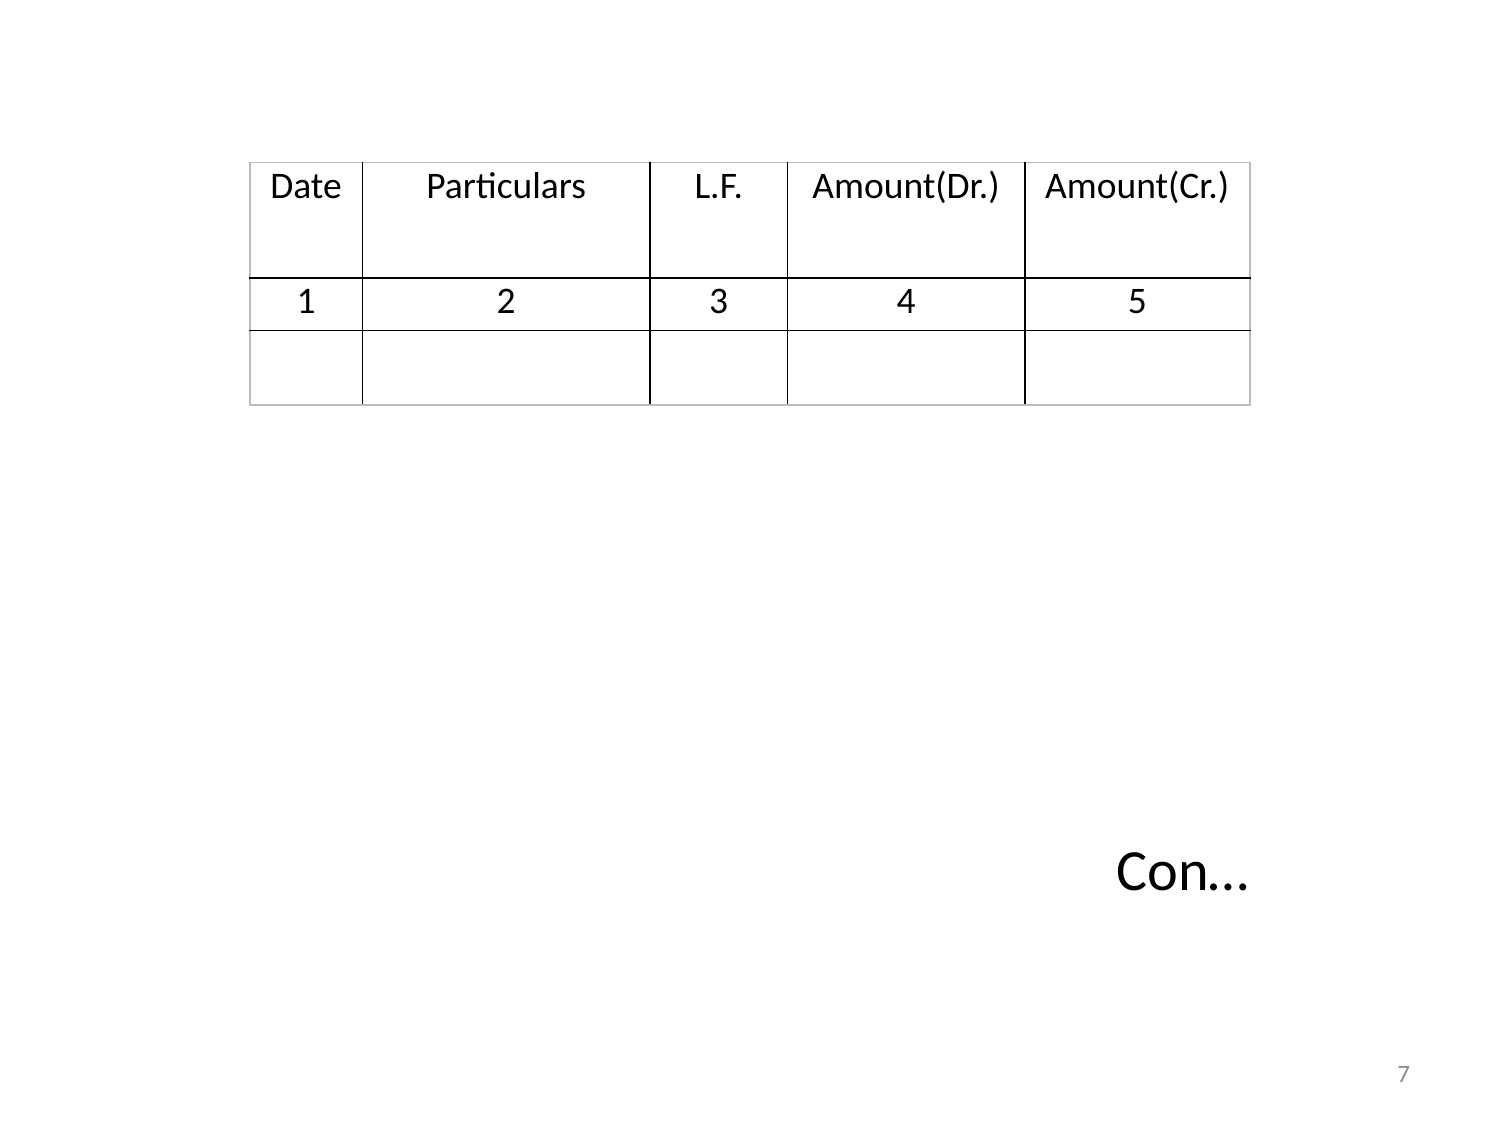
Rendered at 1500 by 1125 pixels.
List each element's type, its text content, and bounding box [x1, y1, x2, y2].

subtitle Con… [212, 474, 1275, 925]
table_cell 3 [651, 279, 787, 330]
table_header Date [251, 163, 362, 277]
table_cell 5 [1026, 279, 1249, 330]
table_cell 4 [788, 279, 1024, 330]
table_header Amount(Cr.) [1026, 163, 1249, 277]
table_cell 2 [363, 279, 649, 330]
table_header Particulars [363, 163, 649, 277]
table_cell [251, 331, 362, 404]
slide_number 7 [1074, 1042, 1425, 1103]
title [99, 96, 1363, 563]
table_cell [788, 331, 1024, 404]
table_cell [1026, 331, 1249, 404]
table_cell [651, 331, 787, 404]
table_cell 1 [251, 279, 362, 330]
table_header L.F. [651, 163, 787, 277]
table_header Amount(Dr.) [788, 163, 1024, 277]
table_cell [363, 331, 649, 404]
